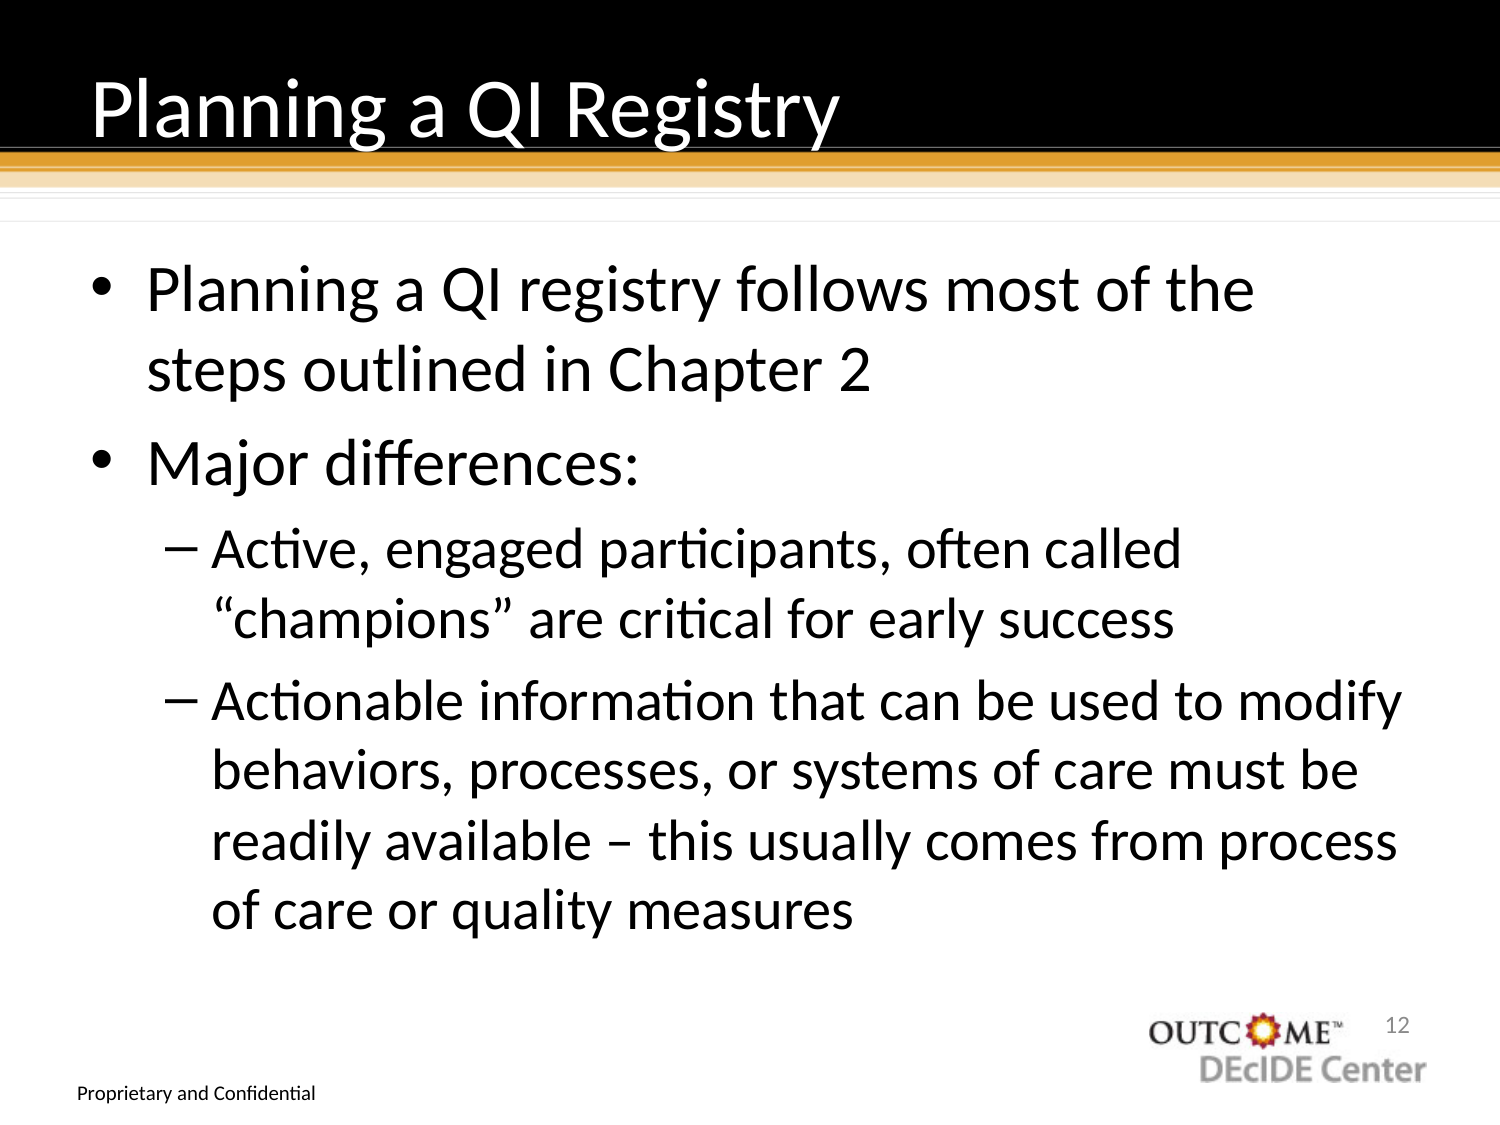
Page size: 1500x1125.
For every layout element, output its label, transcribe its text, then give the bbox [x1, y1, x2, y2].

list Planning a QI registry follows most of the steps outlined in Chapter 2 Major differences: Active, engaged participants, often called “champions” are critical for early success Actionable information that can be used to modify behaviors, processes, or systems of care must be readily available – this usually comes from process of care or quality measures [75, 237, 1425, 975]
slide_number 11 [1074, 999, 1425, 1048]
picture [0, 0, 1500, 223]
title Planning a QI Registry [75, 45, 1425, 163]
picture [1149, 1012, 1427, 1083]
